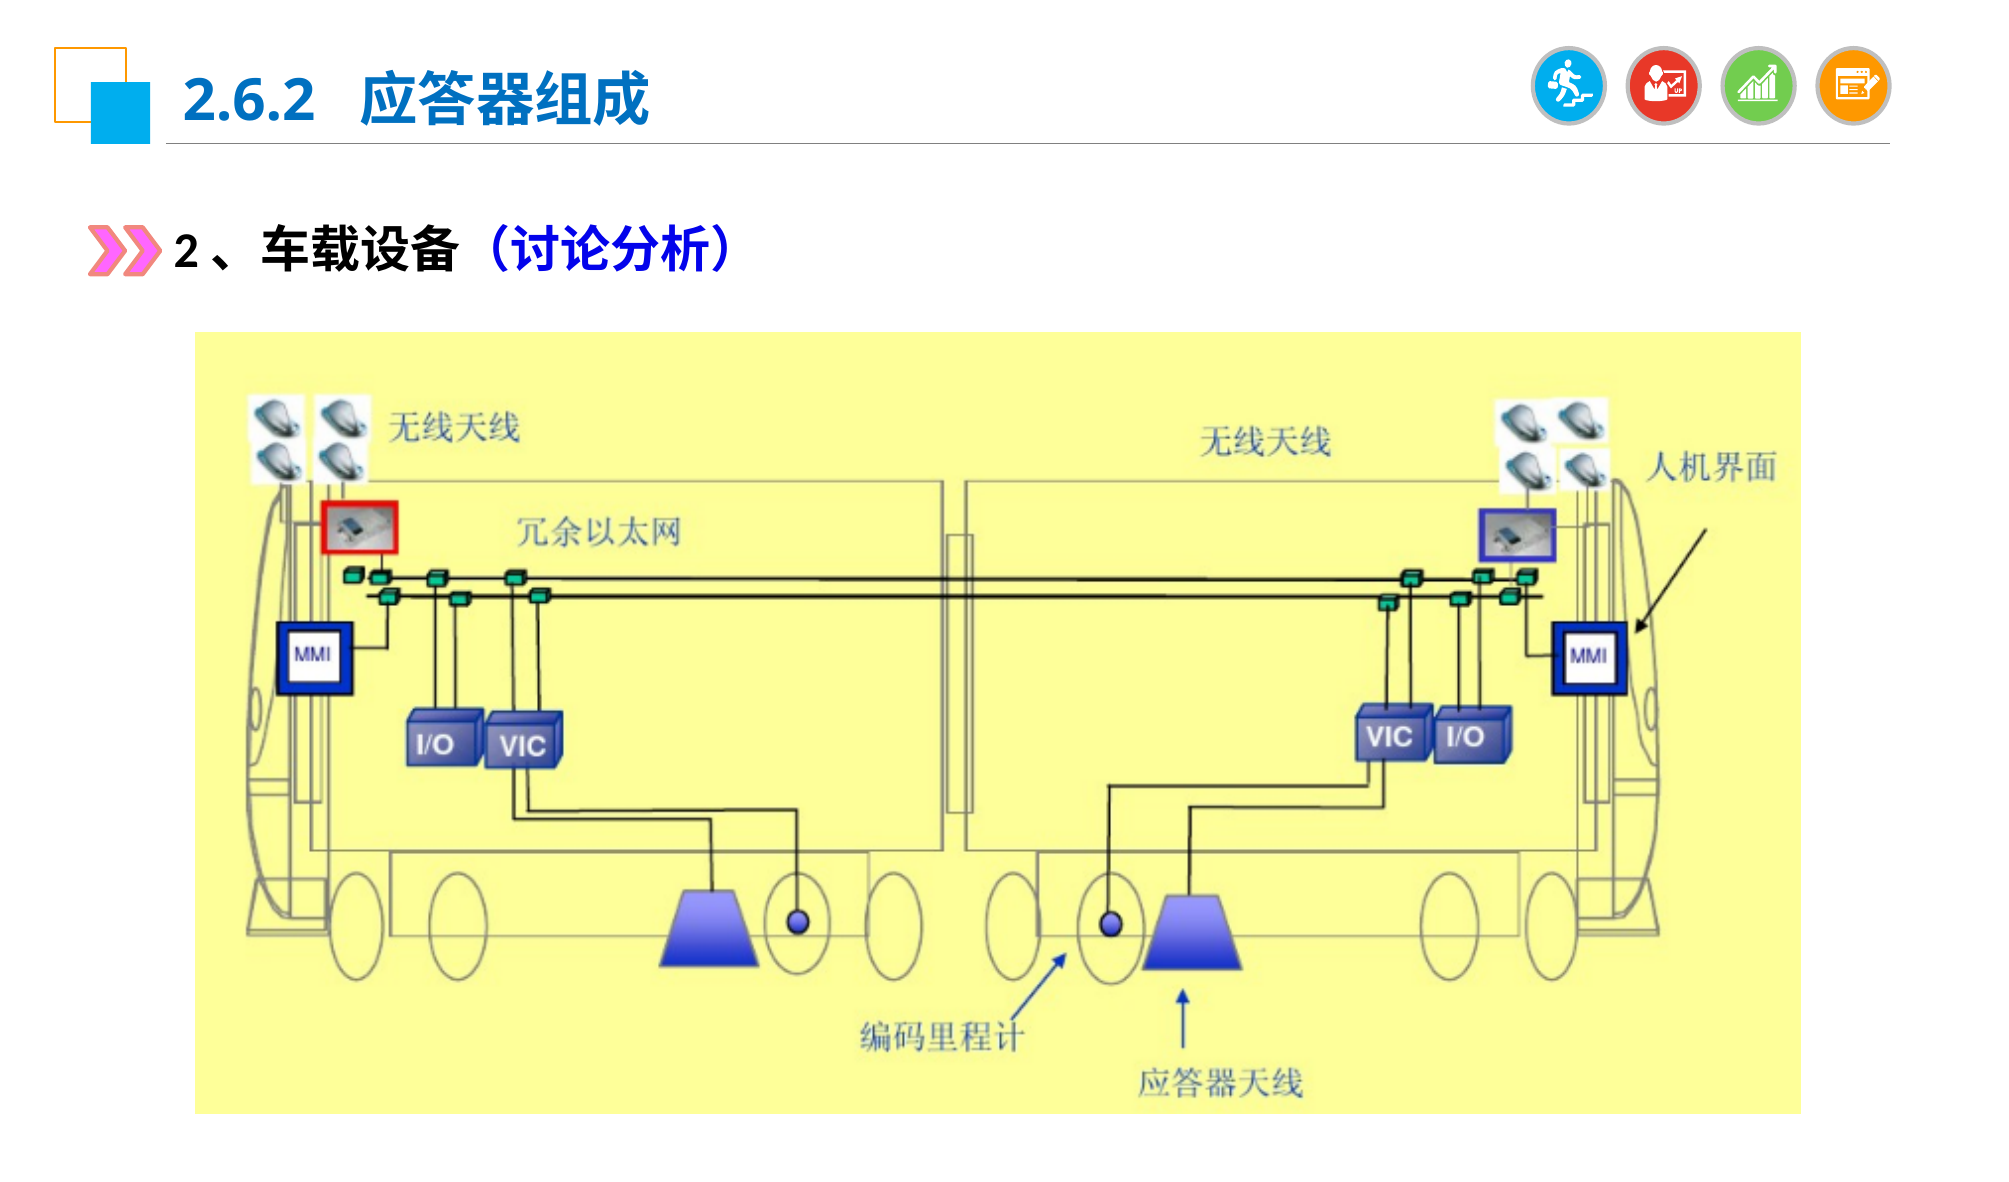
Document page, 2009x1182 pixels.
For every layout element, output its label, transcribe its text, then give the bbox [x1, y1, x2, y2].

picture [195, 332, 1802, 1114]
text_box 2.6.2 应答器组成 [162, 51, 672, 142]
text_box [89, 209, 775, 287]
